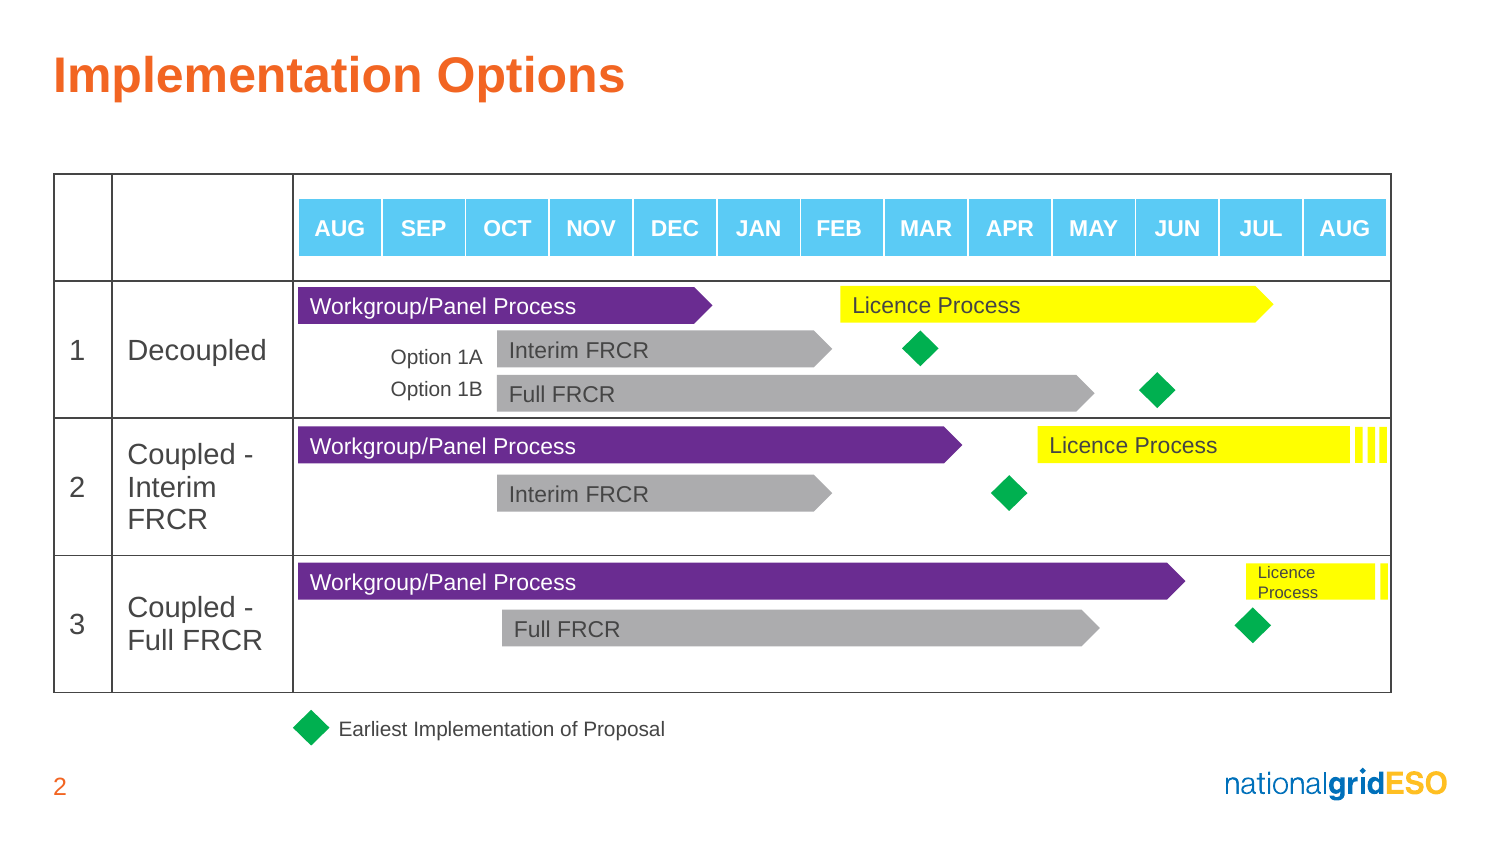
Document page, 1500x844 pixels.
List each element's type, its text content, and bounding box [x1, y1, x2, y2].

table_header NOV [550, 199, 632, 256]
table_header AUG [299, 199, 381, 256]
table_header MAY [1053, 199, 1135, 256]
table_header JUN [1136, 199, 1218, 256]
text_box Option 1A [390, 343, 516, 369]
table_header AUG [1304, 199, 1386, 256]
text_box [1234, 607, 1272, 644]
table_header MAR [885, 199, 967, 256]
text_box Option 1B [390, 376, 516, 402]
title Implementation Options [53, 54, 1447, 103]
table_cell 2 [55, 419, 111, 555]
text_box Full FRCR [502, 609, 1100, 647]
text_box [1138, 372, 1176, 409]
text_box Licence Process [1246, 563, 1376, 600]
table_header SEP [383, 199, 465, 256]
text_box [1379, 426, 1387, 463]
text_box Workgroup/Panel Process [298, 287, 713, 324]
table_header JAN [718, 199, 800, 256]
text_box [292, 709, 330, 746]
text_box Licence Process [1037, 426, 1350, 464]
table_header JUL [1220, 199, 1302, 256]
table_cell Decoupled [113, 282, 292, 417]
table_cell [294, 419, 1390, 555]
text_box Workgroup/Panel Process [298, 426, 963, 464]
text_box [902, 330, 939, 367]
table_cell 3 [55, 556, 111, 692]
table_header OCT [466, 199, 548, 256]
table_cell 1 [55, 282, 111, 417]
text_box [1380, 563, 1388, 600]
text_box Earliest Implementation of Proposal [338, 715, 670, 741]
text_box [1355, 426, 1363, 463]
text_box [1367, 426, 1376, 463]
table_header [294, 175, 1390, 280]
text_box Full FRCR [496, 374, 1095, 412]
table_header FEB [801, 199, 883, 256]
table_cell Coupled - Interim FRCR [113, 419, 292, 555]
table_header DEC [634, 199, 716, 256]
text_box [990, 475, 1028, 511]
text_box Licence Process [840, 285, 1274, 323]
text_box Workgroup/Panel Process [298, 562, 1186, 600]
text_box Interim FRCR [497, 330, 833, 368]
table_cell [294, 282, 1390, 417]
table_cell [294, 556, 1390, 692]
table_cell Coupled -Full FRCR [113, 556, 292, 692]
table_header [55, 175, 111, 280]
table_header [113, 175, 292, 280]
table_header APR [969, 199, 1051, 256]
text_box Interim FRCR [497, 474, 833, 512]
